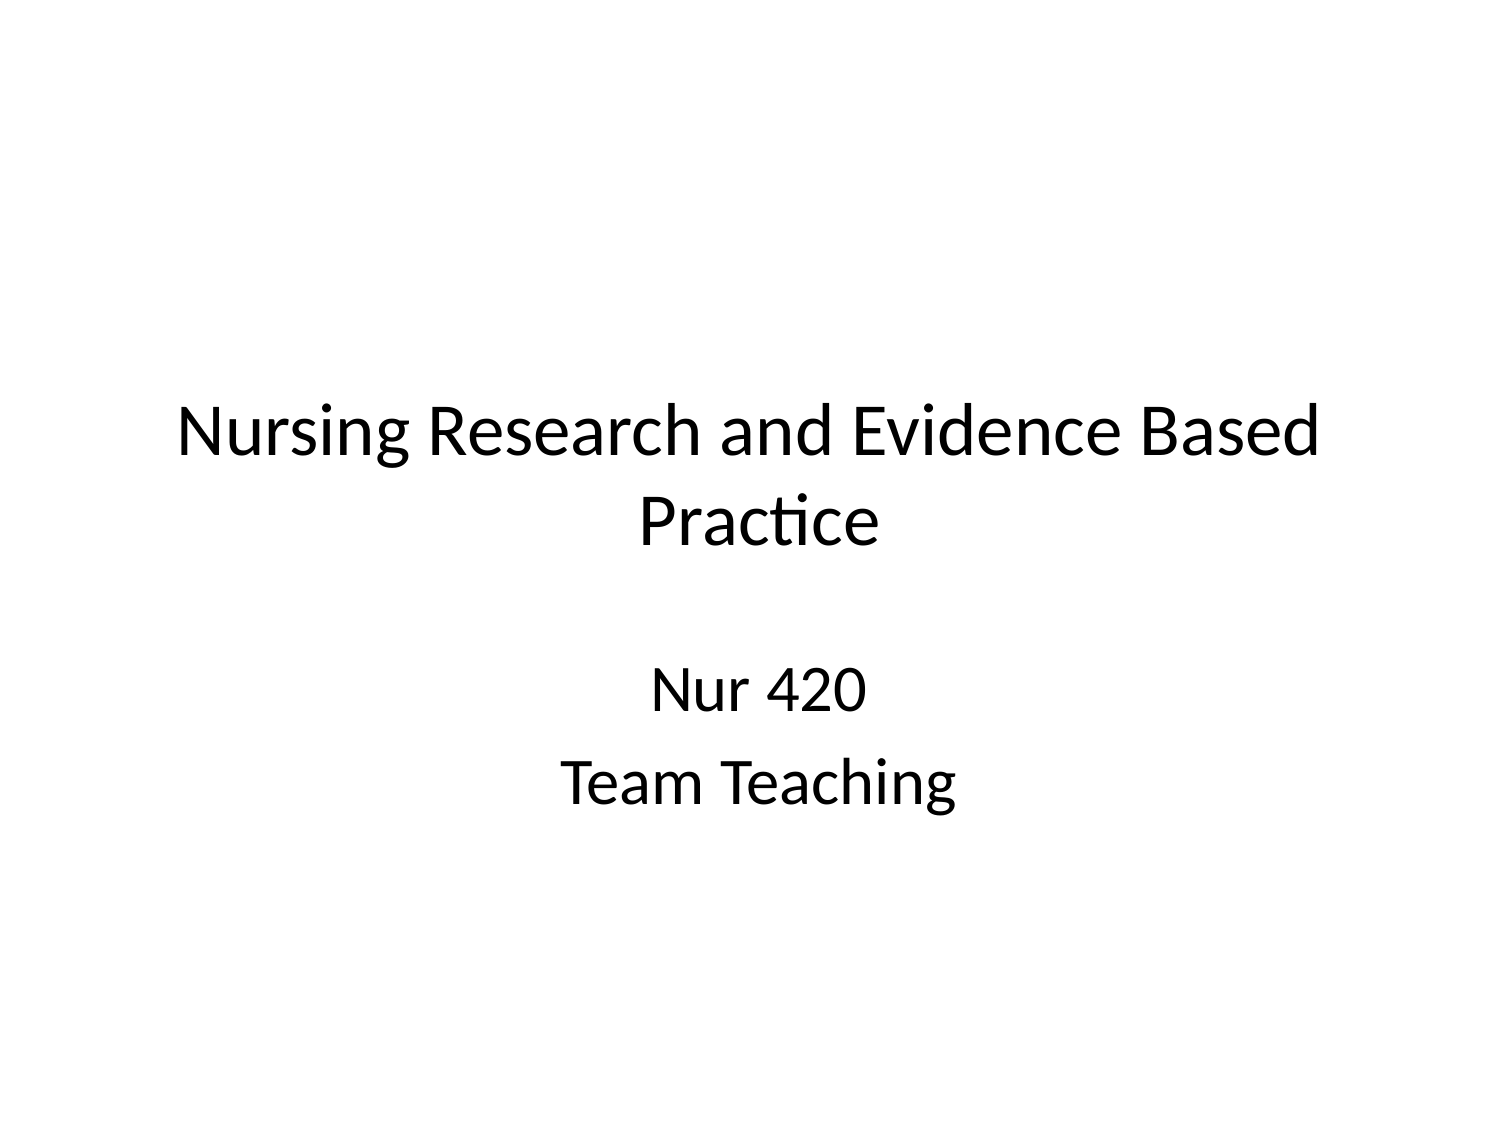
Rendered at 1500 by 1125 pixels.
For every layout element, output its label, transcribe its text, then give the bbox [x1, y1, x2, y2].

title Nursing Research and Evidence Based Practice [112, 349, 1388, 591]
subtitle Nur 420 Team Teaching [225, 637, 1275, 925]
